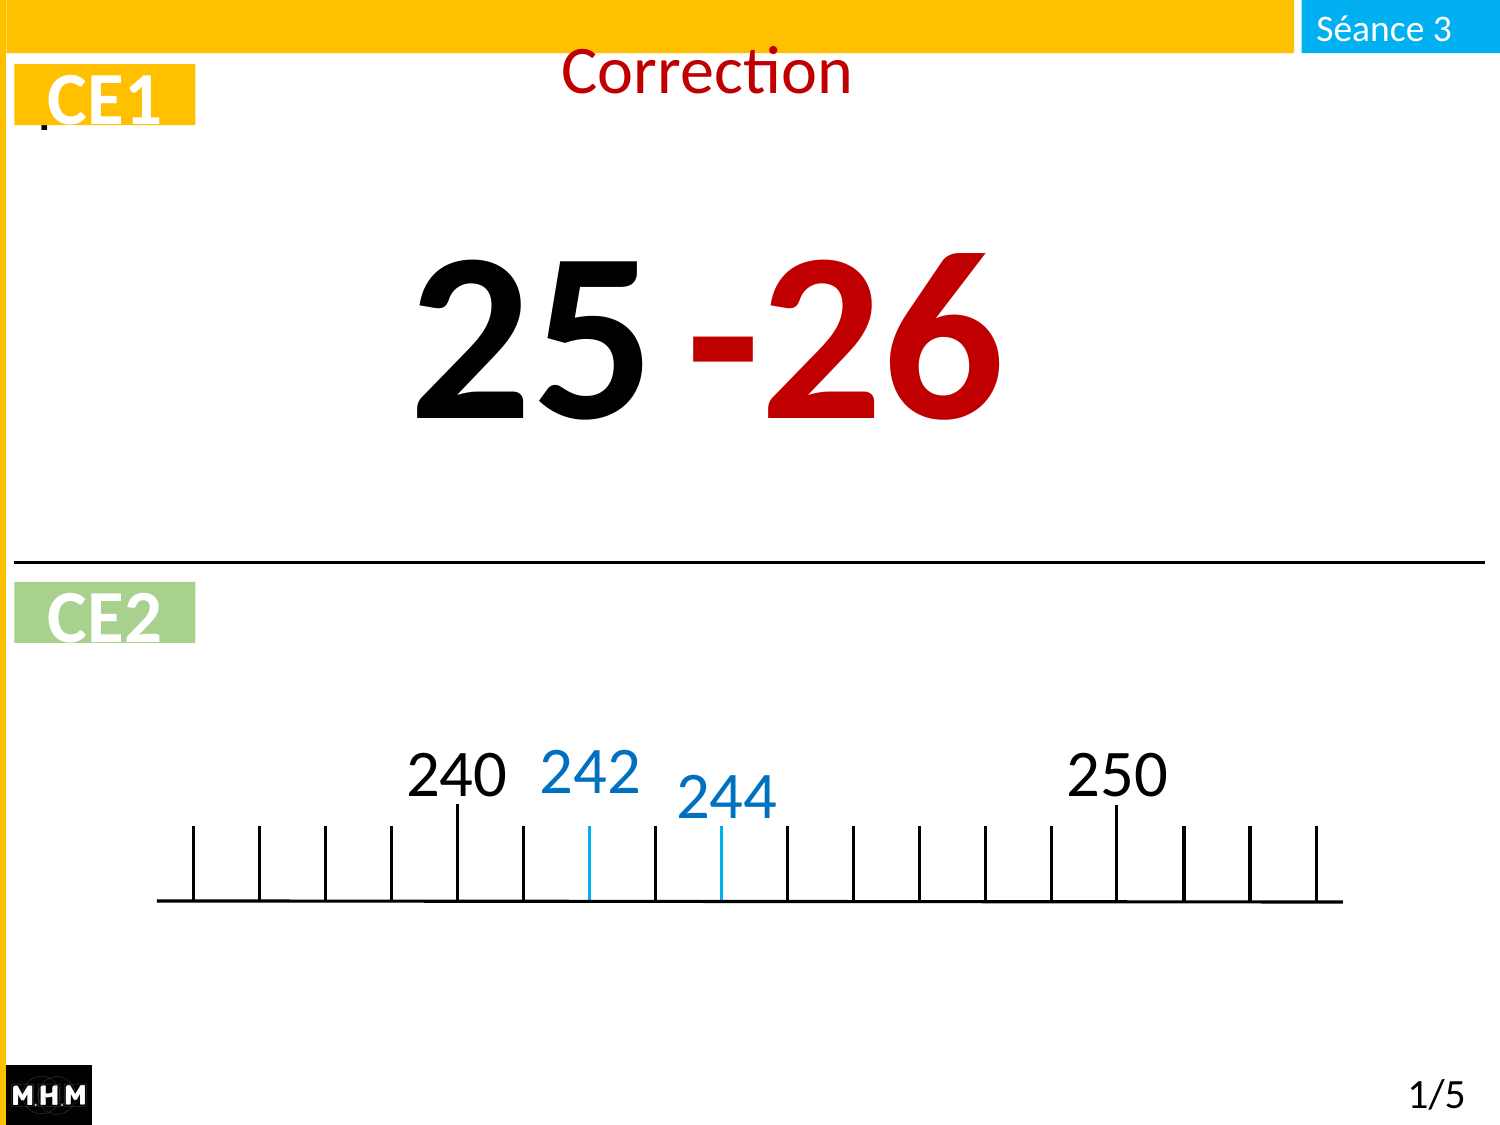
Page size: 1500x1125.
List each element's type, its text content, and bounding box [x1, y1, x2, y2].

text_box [156, 722, 1343, 902]
text_box -26 [653, 169, 1039, 475]
text_box CE1 [13, 63, 196, 126]
list 1/5 [1373, 1064, 1500, 1125]
text_box 25 [380, 169, 653, 475]
picture [6, 1065, 92, 1125]
title Correction [546, 27, 1500, 117]
text_box CE2 [13, 581, 196, 644]
